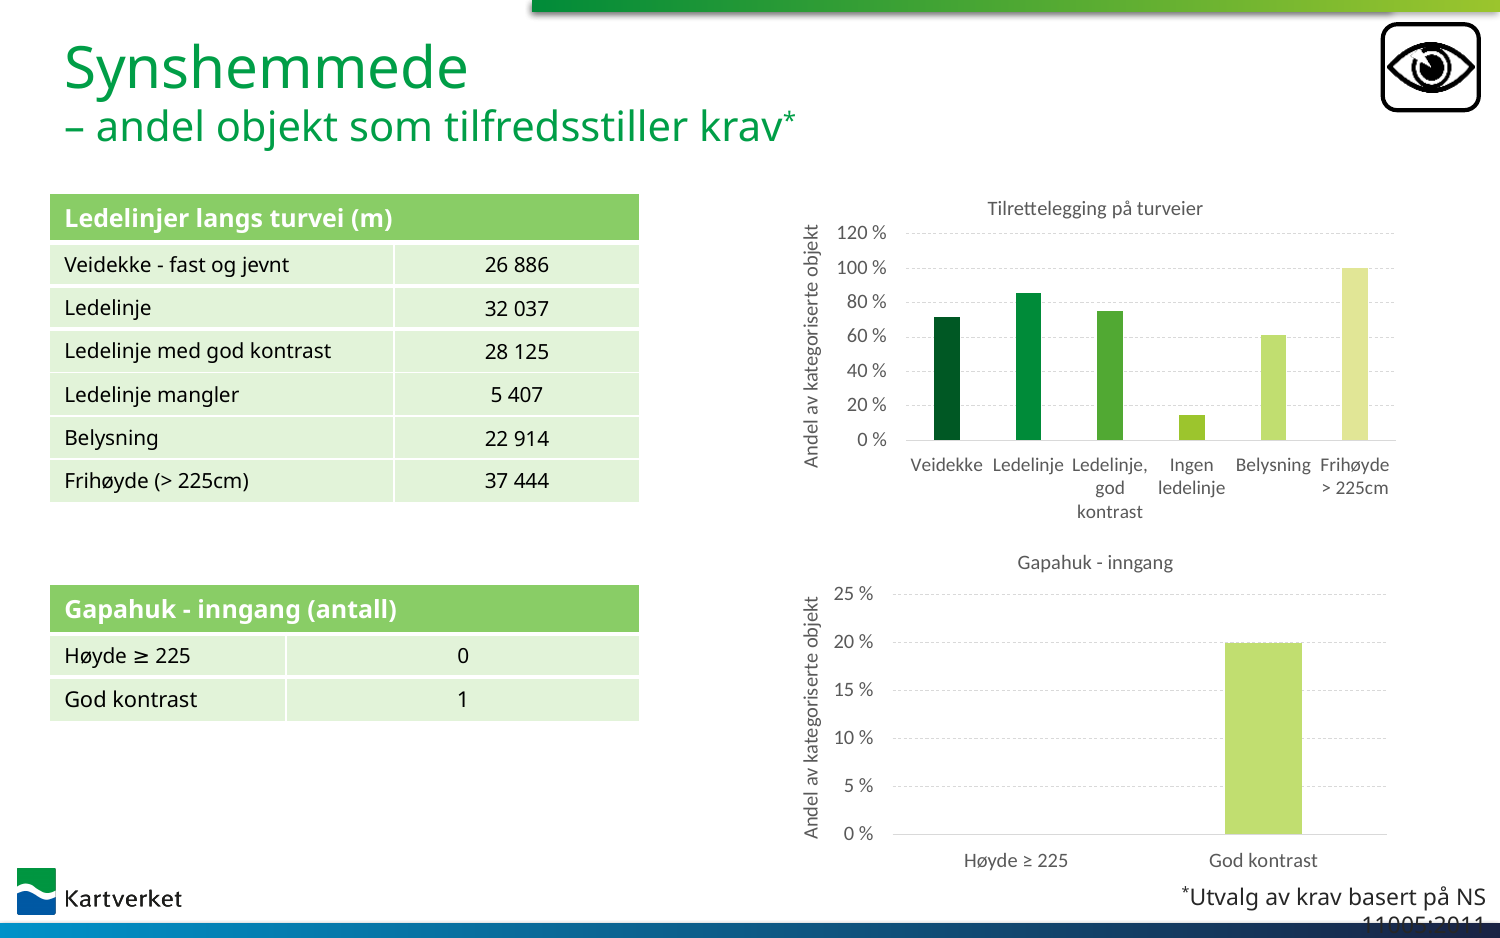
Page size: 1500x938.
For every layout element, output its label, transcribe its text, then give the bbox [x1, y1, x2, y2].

table_cell Belysning [50, 417, 393, 458]
picture [791, 541, 1400, 880]
table_cell Veidekke - fast og jevnt [50, 245, 393, 284]
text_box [1382, 24, 1480, 111]
table_header Ledelinjer langs turvei (m) [50, 194, 639, 240]
table_header Gapahuk - inngang (antall) [50, 585, 639, 632]
table_cell 5 407 [395, 373, 639, 415]
table_cell 1 [287, 679, 639, 721]
table_cell God kontrast [50, 679, 285, 721]
table_cell 37 444 [395, 460, 639, 502]
text_box Synshemmede – andel objekt som tilfredsstiller krav* [49, 24, 1431, 158]
table_cell 28 125 [395, 331, 639, 372]
table_cell Frihøyde (> 225cm) [50, 460, 393, 502]
table_cell Høyde ≥ 225 [50, 636, 285, 675]
table_cell 32 037 [395, 288, 639, 327]
table_cell 0 [287, 636, 639, 675]
table_cell 22 914 [395, 417, 639, 458]
picture [791, 187, 1400, 526]
table_cell Ledelinje [50, 288, 393, 327]
table_cell Ledelinje mangler [50, 373, 393, 415]
table_cell 26 886 [395, 245, 639, 284]
text_box *Utvalg av krav basert på NS 11005:2011 [1068, 873, 1500, 938]
table_cell Ledelinje med god kontrast [50, 331, 393, 372]
